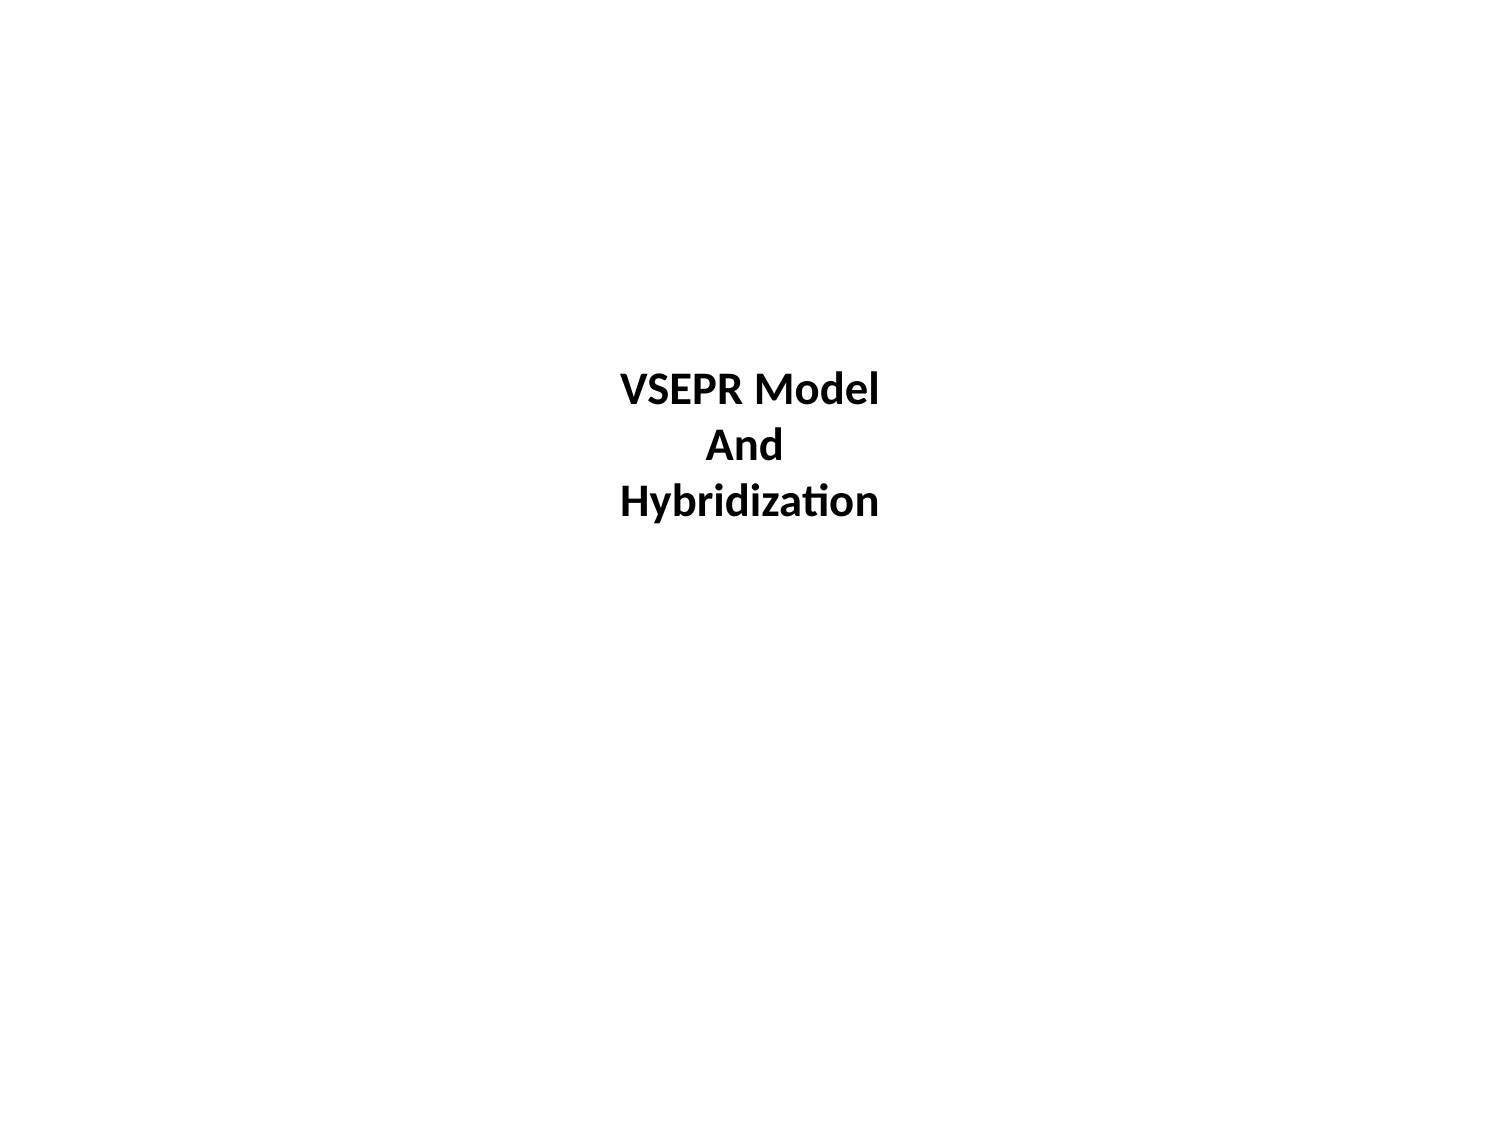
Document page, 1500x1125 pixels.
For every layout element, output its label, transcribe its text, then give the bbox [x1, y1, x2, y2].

title VSEPR Model And Hybridization [112, 349, 1388, 591]
